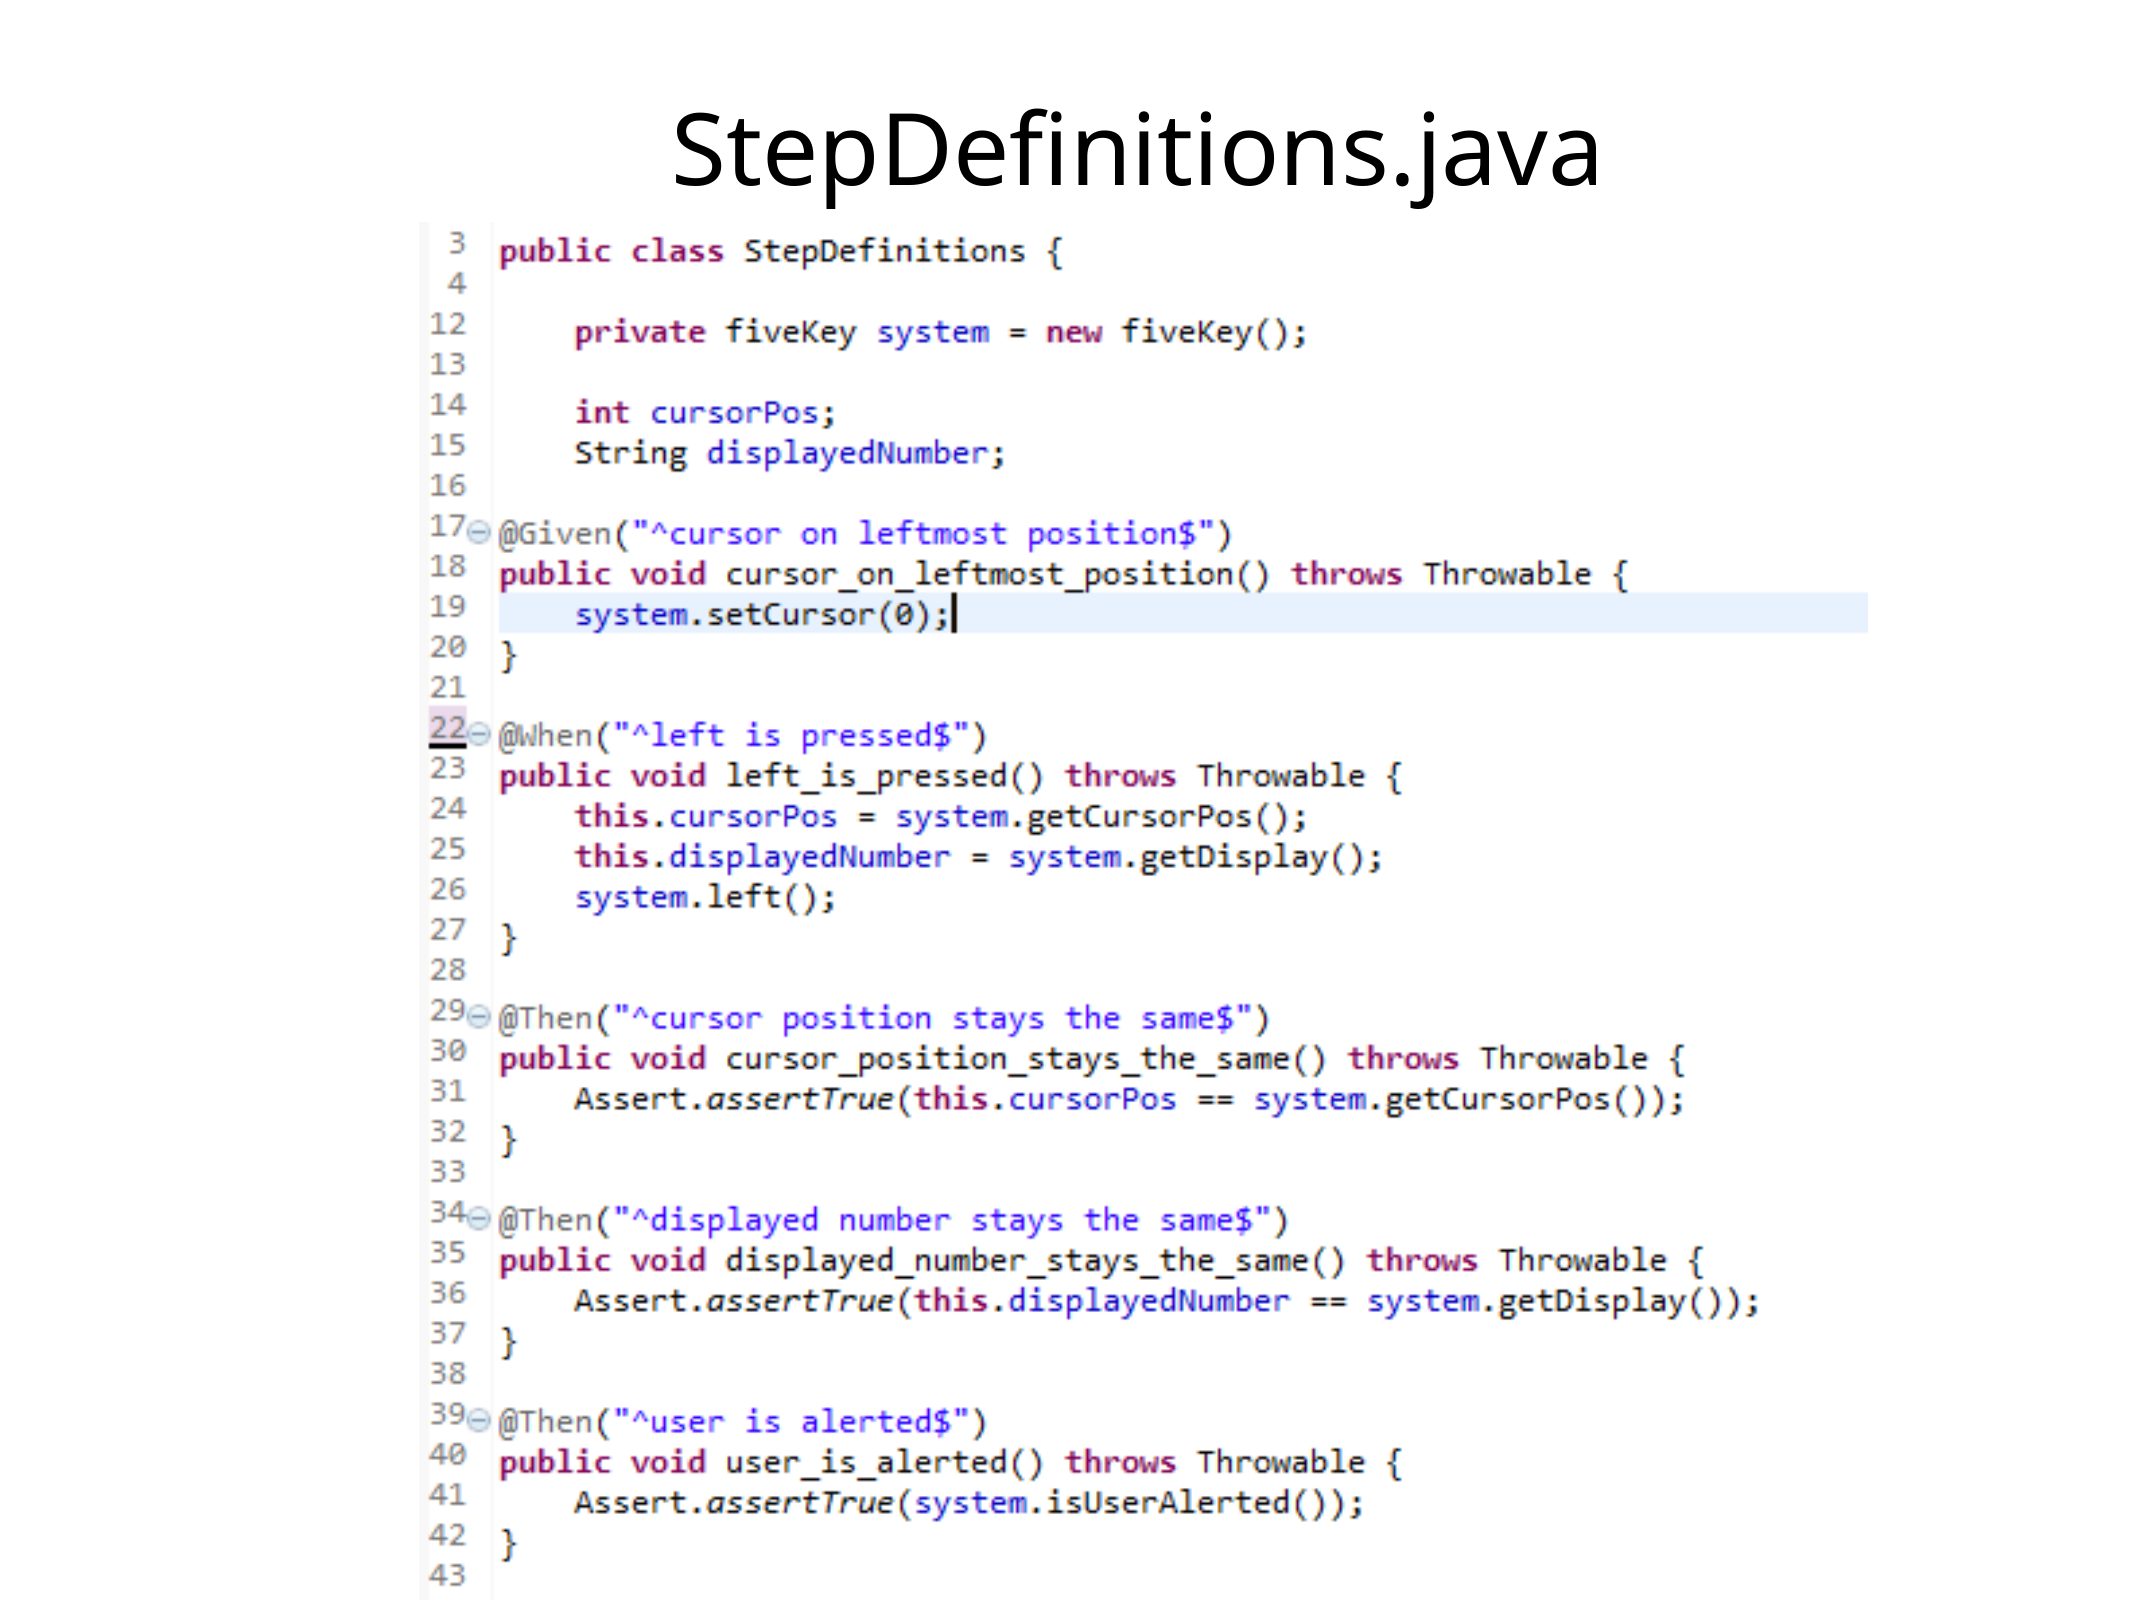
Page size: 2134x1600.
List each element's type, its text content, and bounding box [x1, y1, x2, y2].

title StepDefinitions.java [622, 0, 1654, 214]
picture [419, 222, 1868, 1600]
